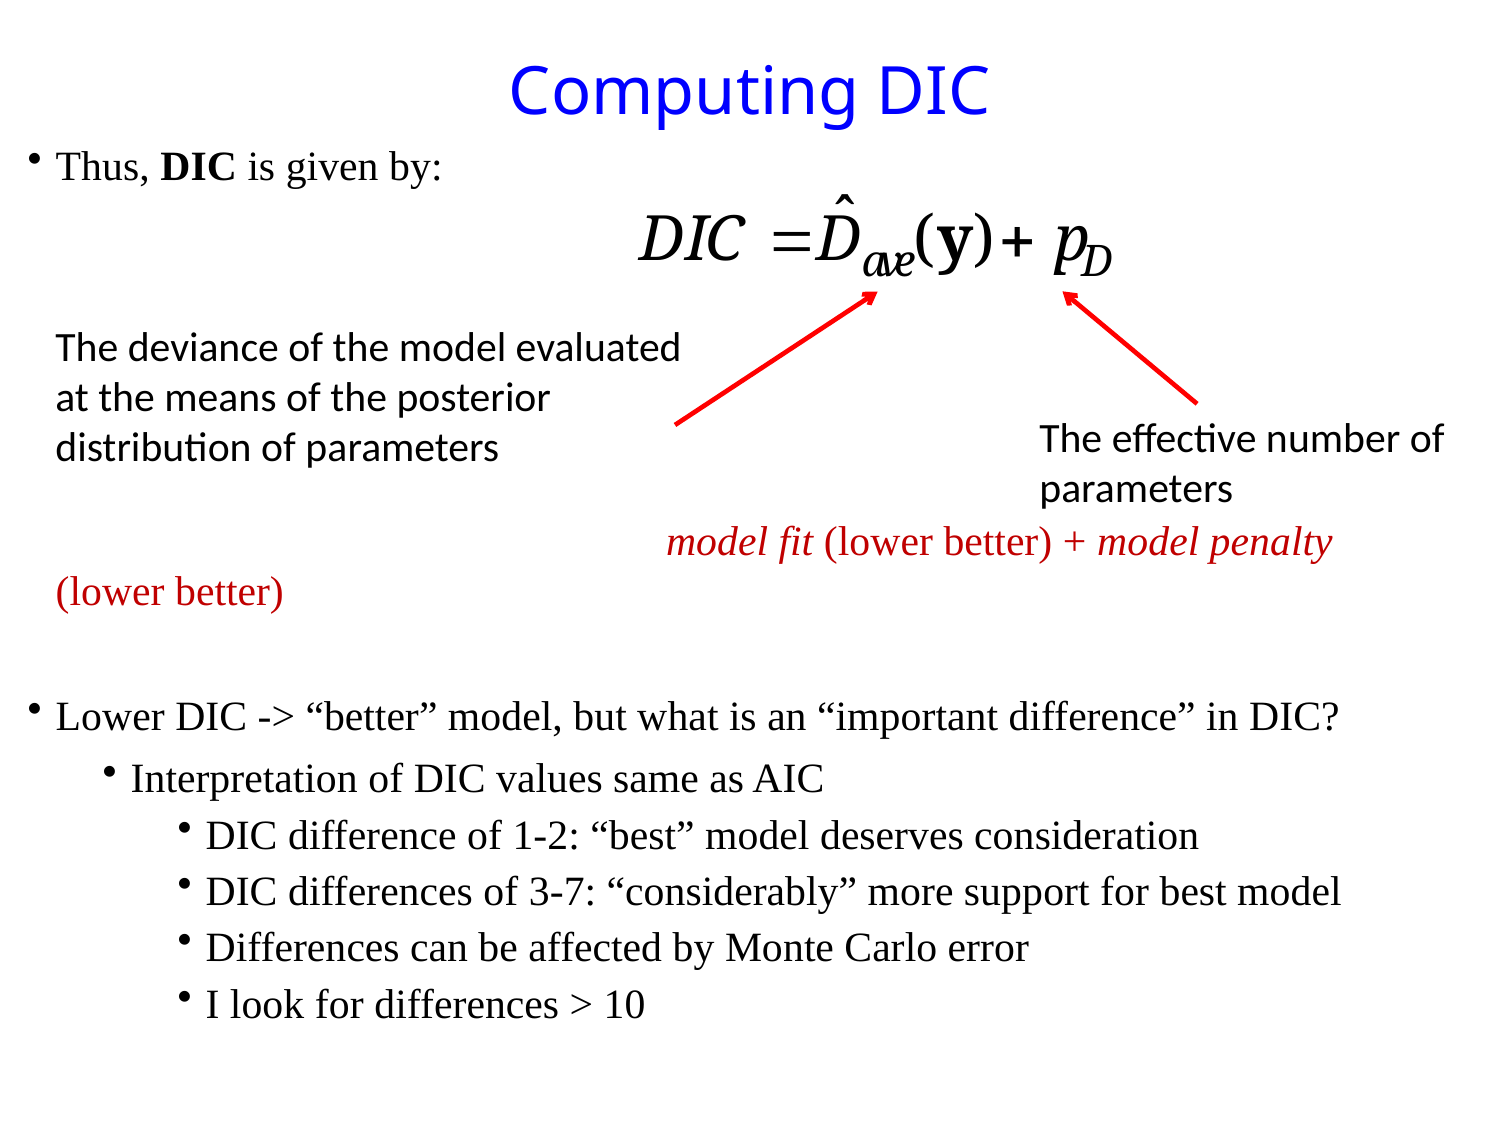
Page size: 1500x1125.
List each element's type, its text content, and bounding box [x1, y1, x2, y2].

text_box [1062, 291, 1198, 405]
text_box The effective number of parameters [1024, 403, 1460, 519]
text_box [630, 187, 1126, 292]
title Computing DIC [75, 12, 1425, 163]
text_box Thus, DIC is given by: model fit (lower better) + model penalty (lower better) Lower DIC -> “better” model, but what is an “important difference” in DIC? Interpretation of DIC values same as AIC DIC difference of 1-2: “best” model deserves consideration DIC differences of 3-7: “considerably” more support for best model Differences can be affected by Monte Carlo error I look for differences > 10 [12, 5, 1463, 1034]
text_box The deviance of the model evaluated at the means of the posterior distribution of parameters [40, 312, 707, 478]
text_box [674, 291, 878, 426]
